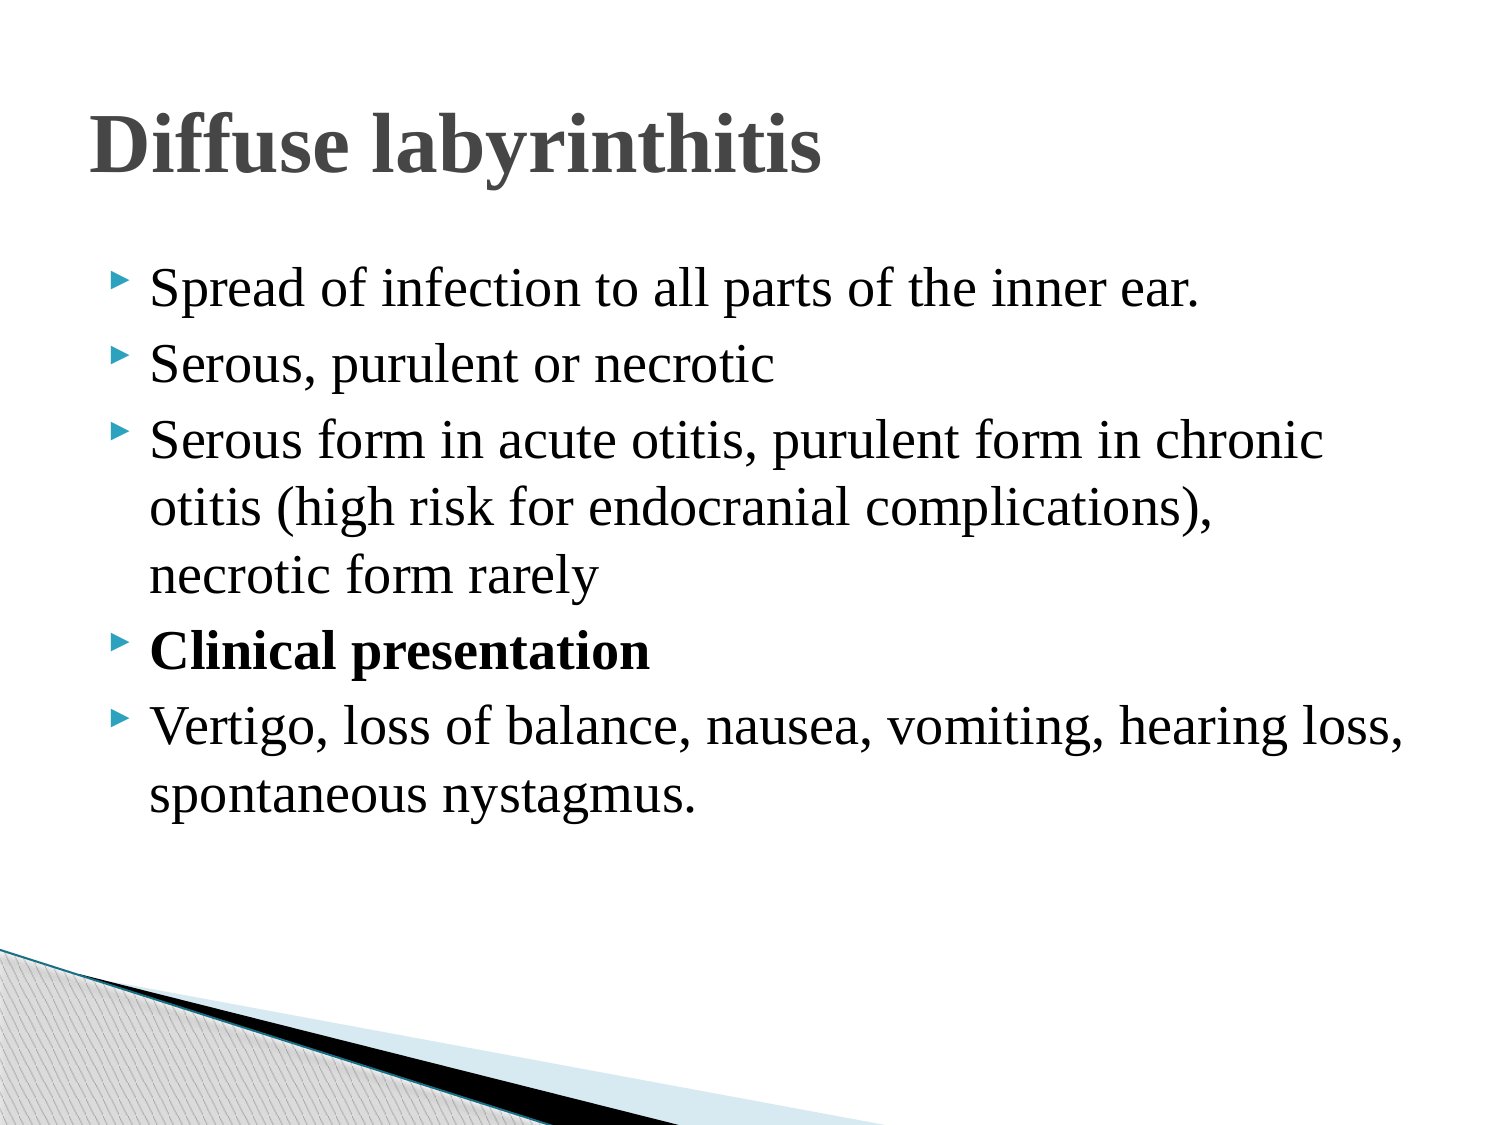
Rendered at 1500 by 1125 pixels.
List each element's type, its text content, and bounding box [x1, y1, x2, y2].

title Diffuse labyrinthitis [75, 45, 1425, 233]
list Spread of infection to all parts of the inner ear. Serous, purulent or necrotic Serous form in acute otitis, purulent form in chronic otitis (high risk for endocranial complications), necrotic form rarely Clinical presentation Vertigo, loss of balance, nausea, vomiting, hearing loss, spontaneous nystagmus. [75, 243, 1425, 986]
